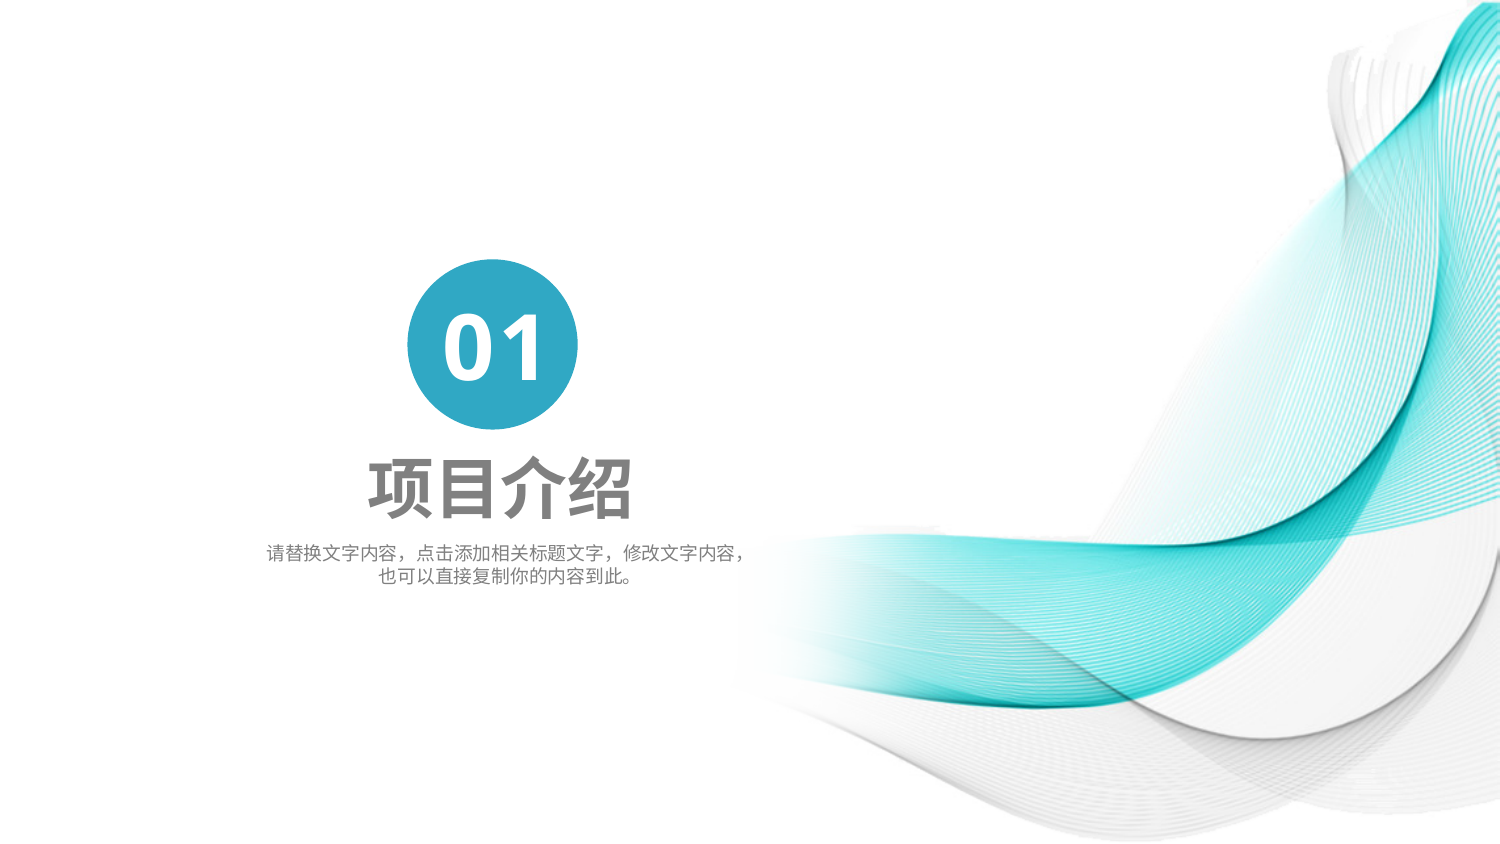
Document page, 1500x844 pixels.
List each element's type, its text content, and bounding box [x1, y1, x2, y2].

text_box 01 [368, 282, 625, 404]
text_box [431, 257, 554, 282]
text_box [428, 404, 557, 432]
text_box 项目介绍 [367, 446, 641, 527]
text_box 请替换文字内容，点击添加相关标题文字，修改文字内容，也可以直接复制你的内容到此。 [265, 541, 641, 587]
picture [646, 0, 1500, 844]
